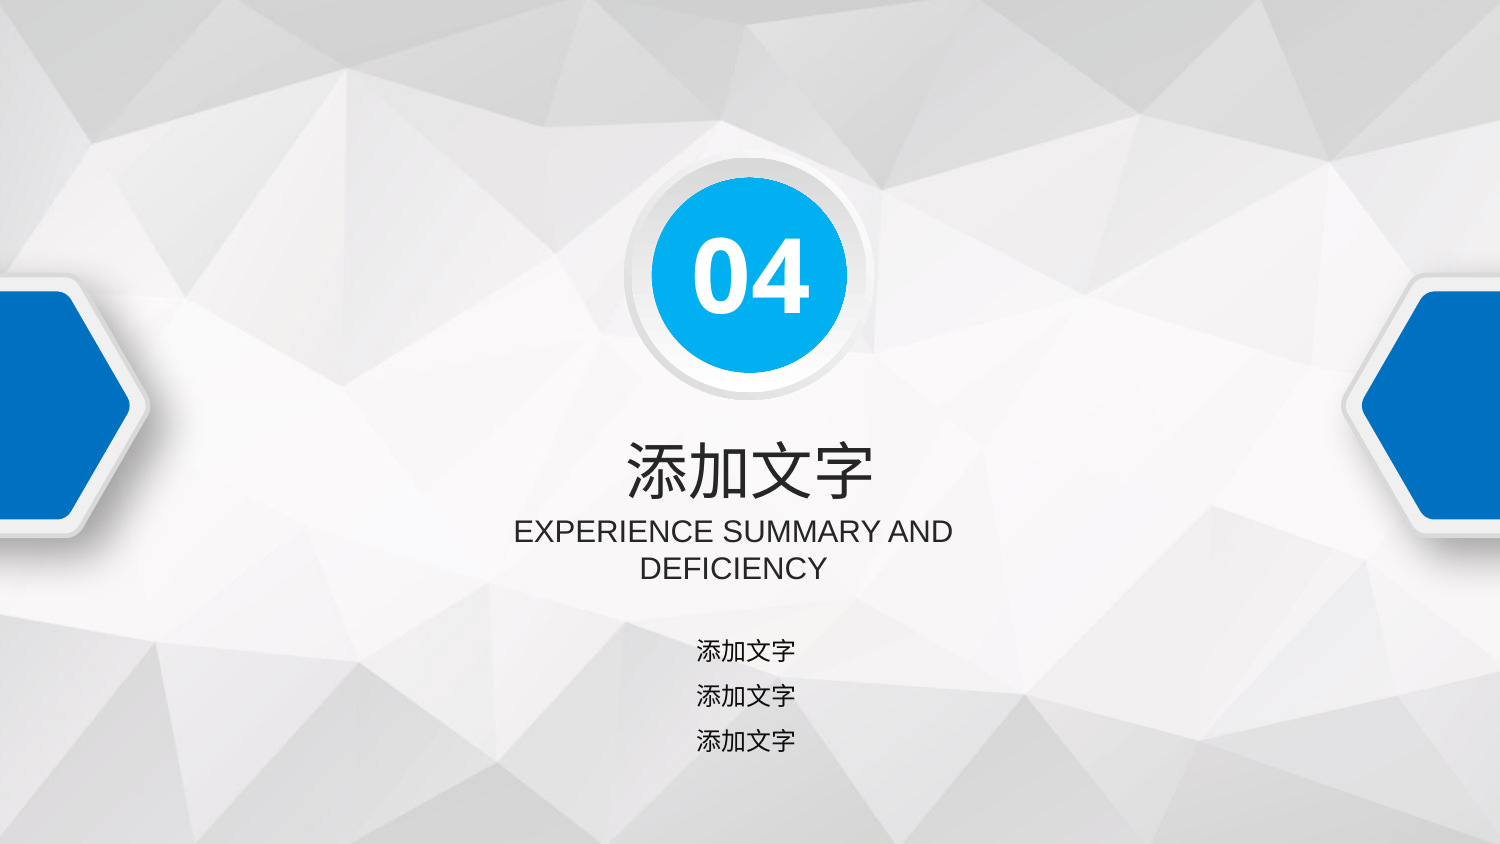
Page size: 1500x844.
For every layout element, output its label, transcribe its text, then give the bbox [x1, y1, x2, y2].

picture [0, 0, 1500, 844]
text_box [0, 274, 150, 537]
text_box EXPERIENCE SUMMARY AND DEFICIENCY [502, 485, 966, 611]
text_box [1342, 274, 1500, 537]
text_box 添加文字 [503, 421, 998, 517]
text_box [619, 149, 883, 401]
text_box 添加文字 添加文字 添加文字 [500, 612, 993, 763]
